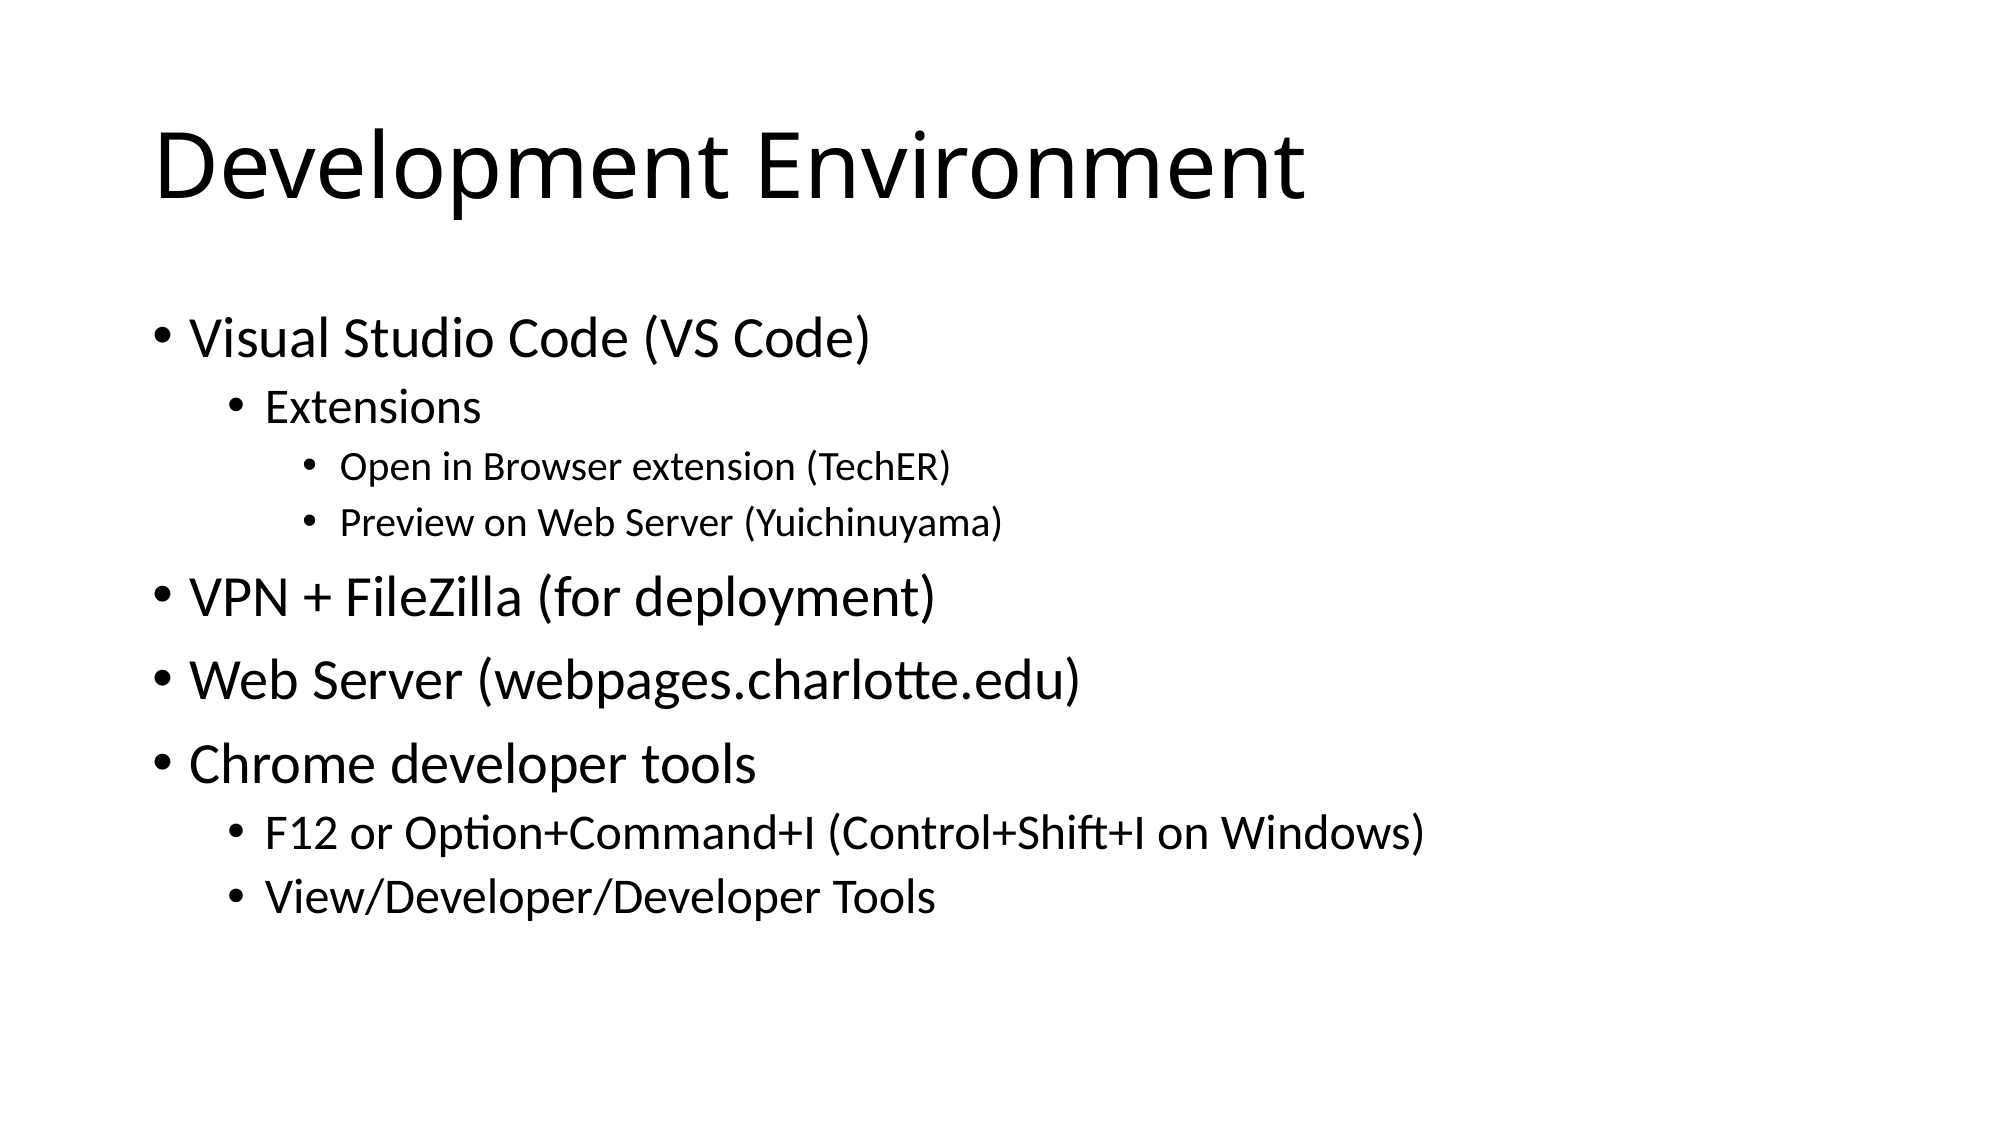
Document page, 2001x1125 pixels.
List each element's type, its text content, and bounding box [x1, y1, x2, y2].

list Visual Studio Code (VS Code) Extensions Open in Browser extension (TechER) Preview on Web Server (Yuichinuyama) VPN + FileZilla (for deployment) Web Server (webpages.charlotte.edu) Chrome developer tools F12 or Option+Command+I (Control+Shift+I on Windows) View/Developer/Developer Tools [137, 299, 1863, 1014]
title Development Environment [137, 59, 1863, 278]
